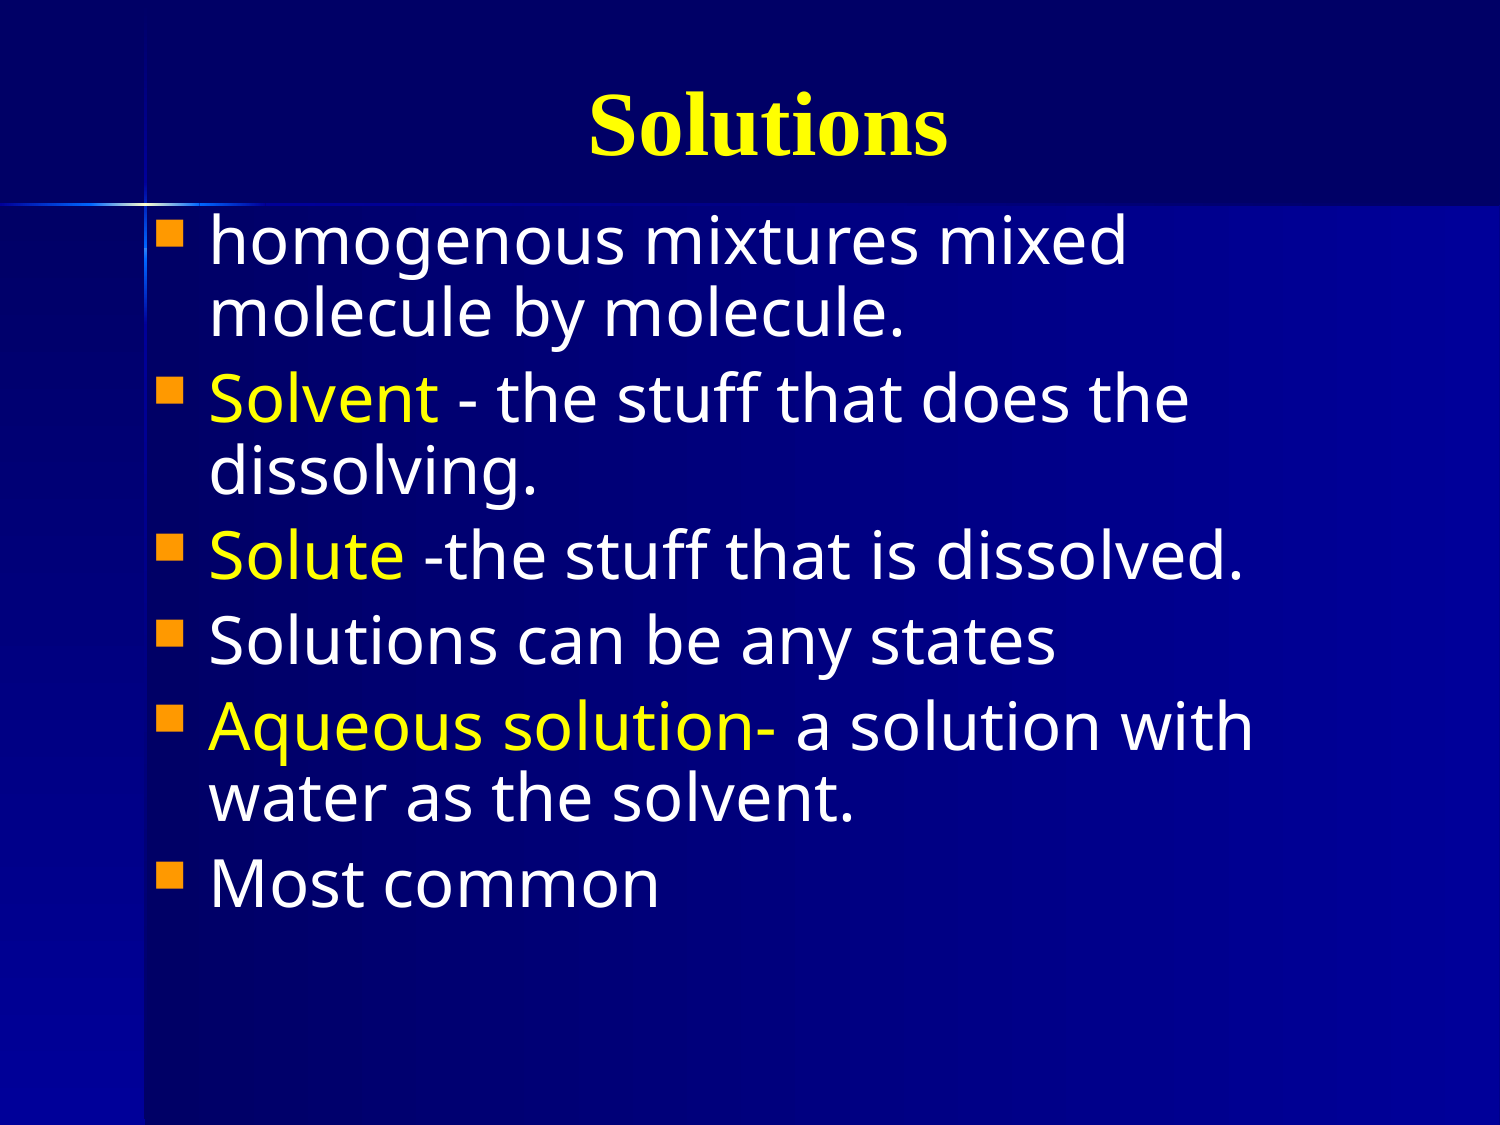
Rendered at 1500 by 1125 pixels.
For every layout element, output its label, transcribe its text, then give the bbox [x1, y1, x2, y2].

list homogenous mixtures mixed molecule by molecule. Solvent - the stuff that does the dissolving. Solute -the stuff that is dissolved. Solutions can be any states Aqueous solution- a solution with water as the solvent. Most common [137, 199, 1413, 1001]
title Solutions [149, 49, 1388, 188]
